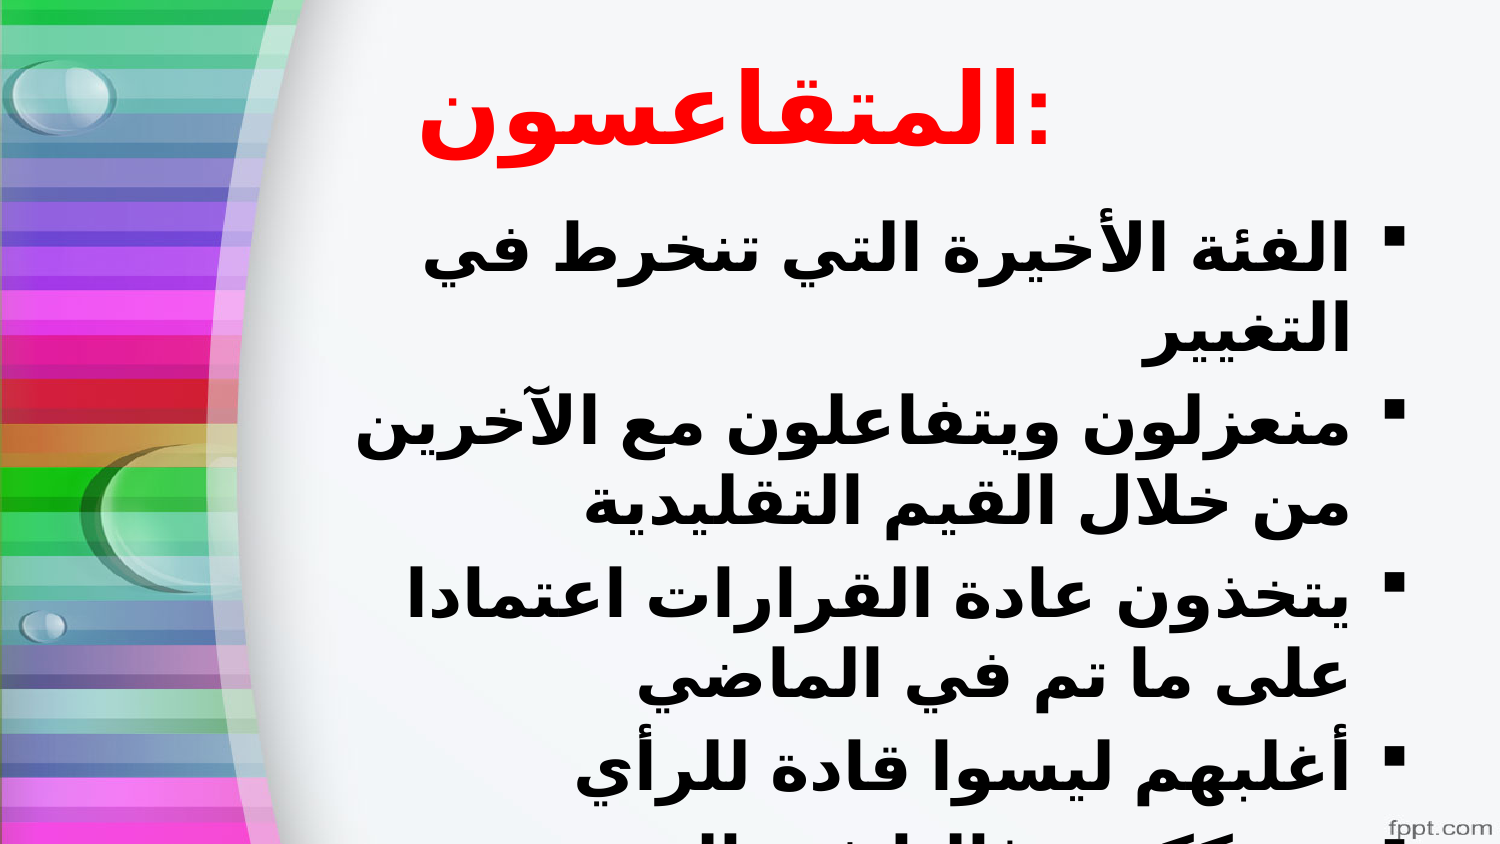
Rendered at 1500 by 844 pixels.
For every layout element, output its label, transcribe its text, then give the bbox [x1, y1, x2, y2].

picture [0, 0, 1500, 844]
list الفئة الأخيرة التي تنخرط في التغيير منعزلون ويتفاعلون مع الآخرين من خلال القيم التقليدية يتخذون عادة القرارات اعتمادا على ما تم في الماضي أغلبهم ليسوا قادة للرأي يتشككون غالبا في التغيير ووسائل التغيير [324, 196, 1425, 754]
title المتقاعسون: [75, 33, 1425, 175]
